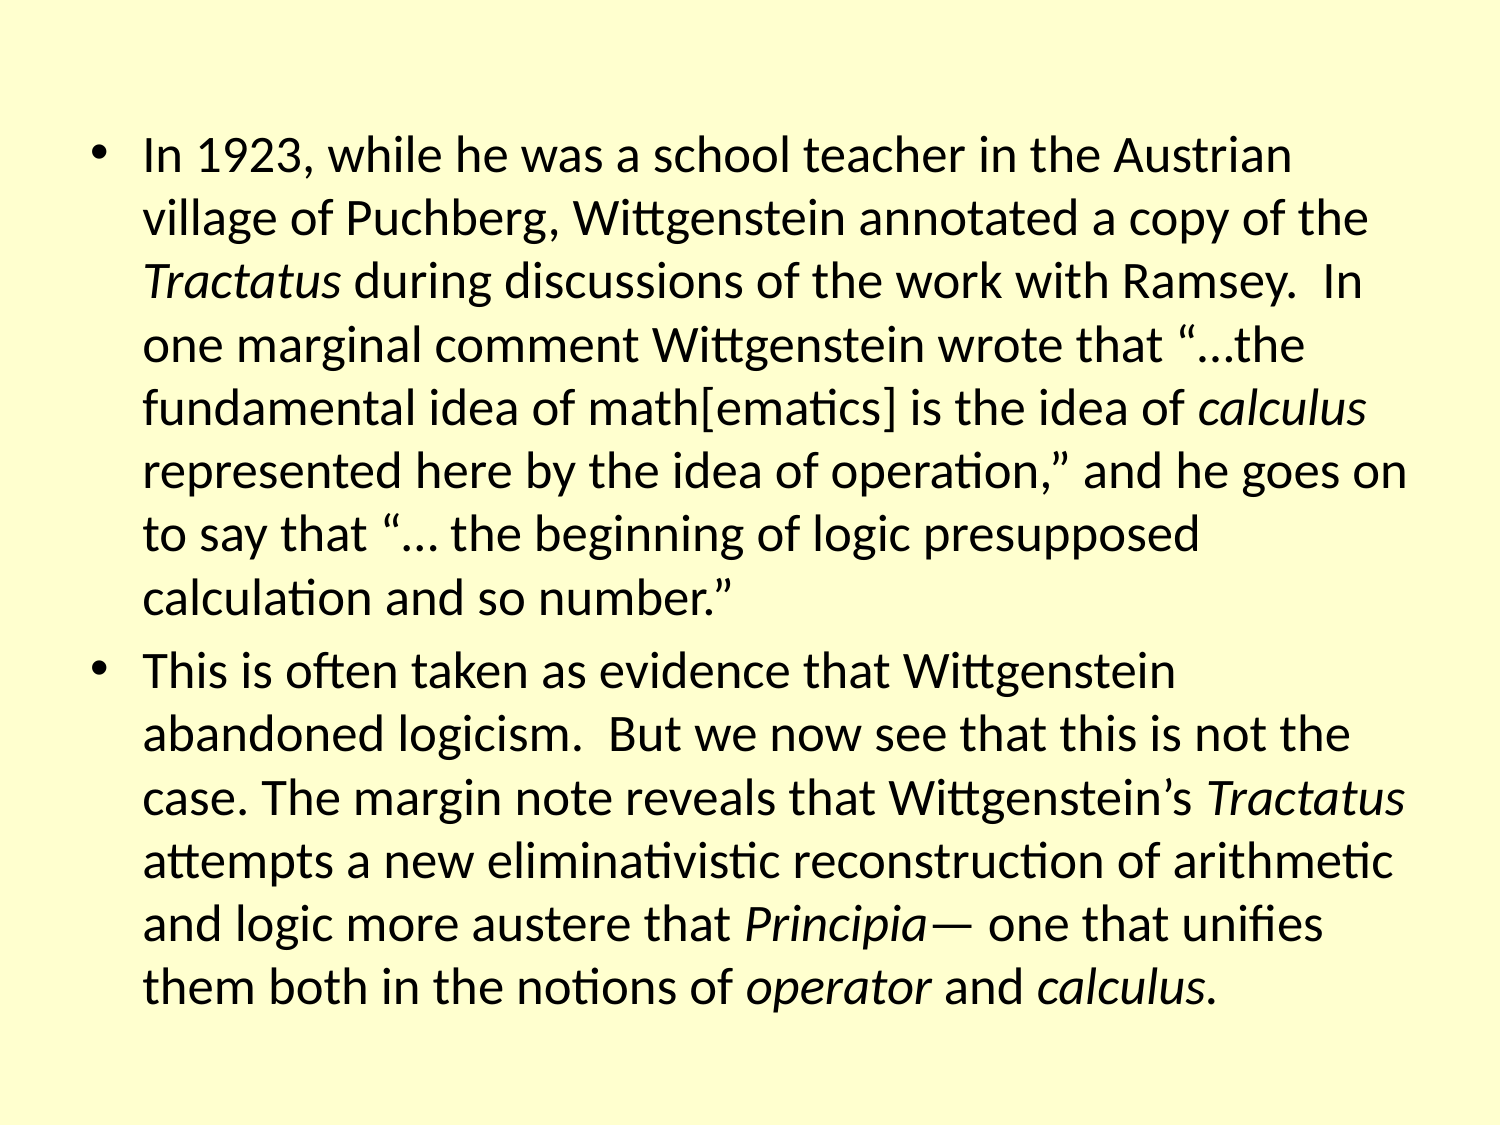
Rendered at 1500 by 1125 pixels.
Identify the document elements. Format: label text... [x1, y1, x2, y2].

list In 1923, while he was a school teacher in the Austrian village of Puchberg, Wittgenstein annotated a copy of the Tractatus during discussions of the work with Ramsey. In one marginal comment Wittgenstein wrote that “…the fundamental idea of math[ematics] is the idea of calculus represented here by the idea of operation,” and he goes on to say that “… the beginning of logic presupposed calculation and so number.” This is often taken as evidence that Wittgenstein abandoned logicism. But we now see that this is not the case. The margin note reveals that Wittgenstein’s Tractatus attempts a new eliminativistic reconstruction of arithmetic and logic more austere that Principia— one that unifies them both in the notions of operator and calculus. [75, 112, 1425, 1050]
